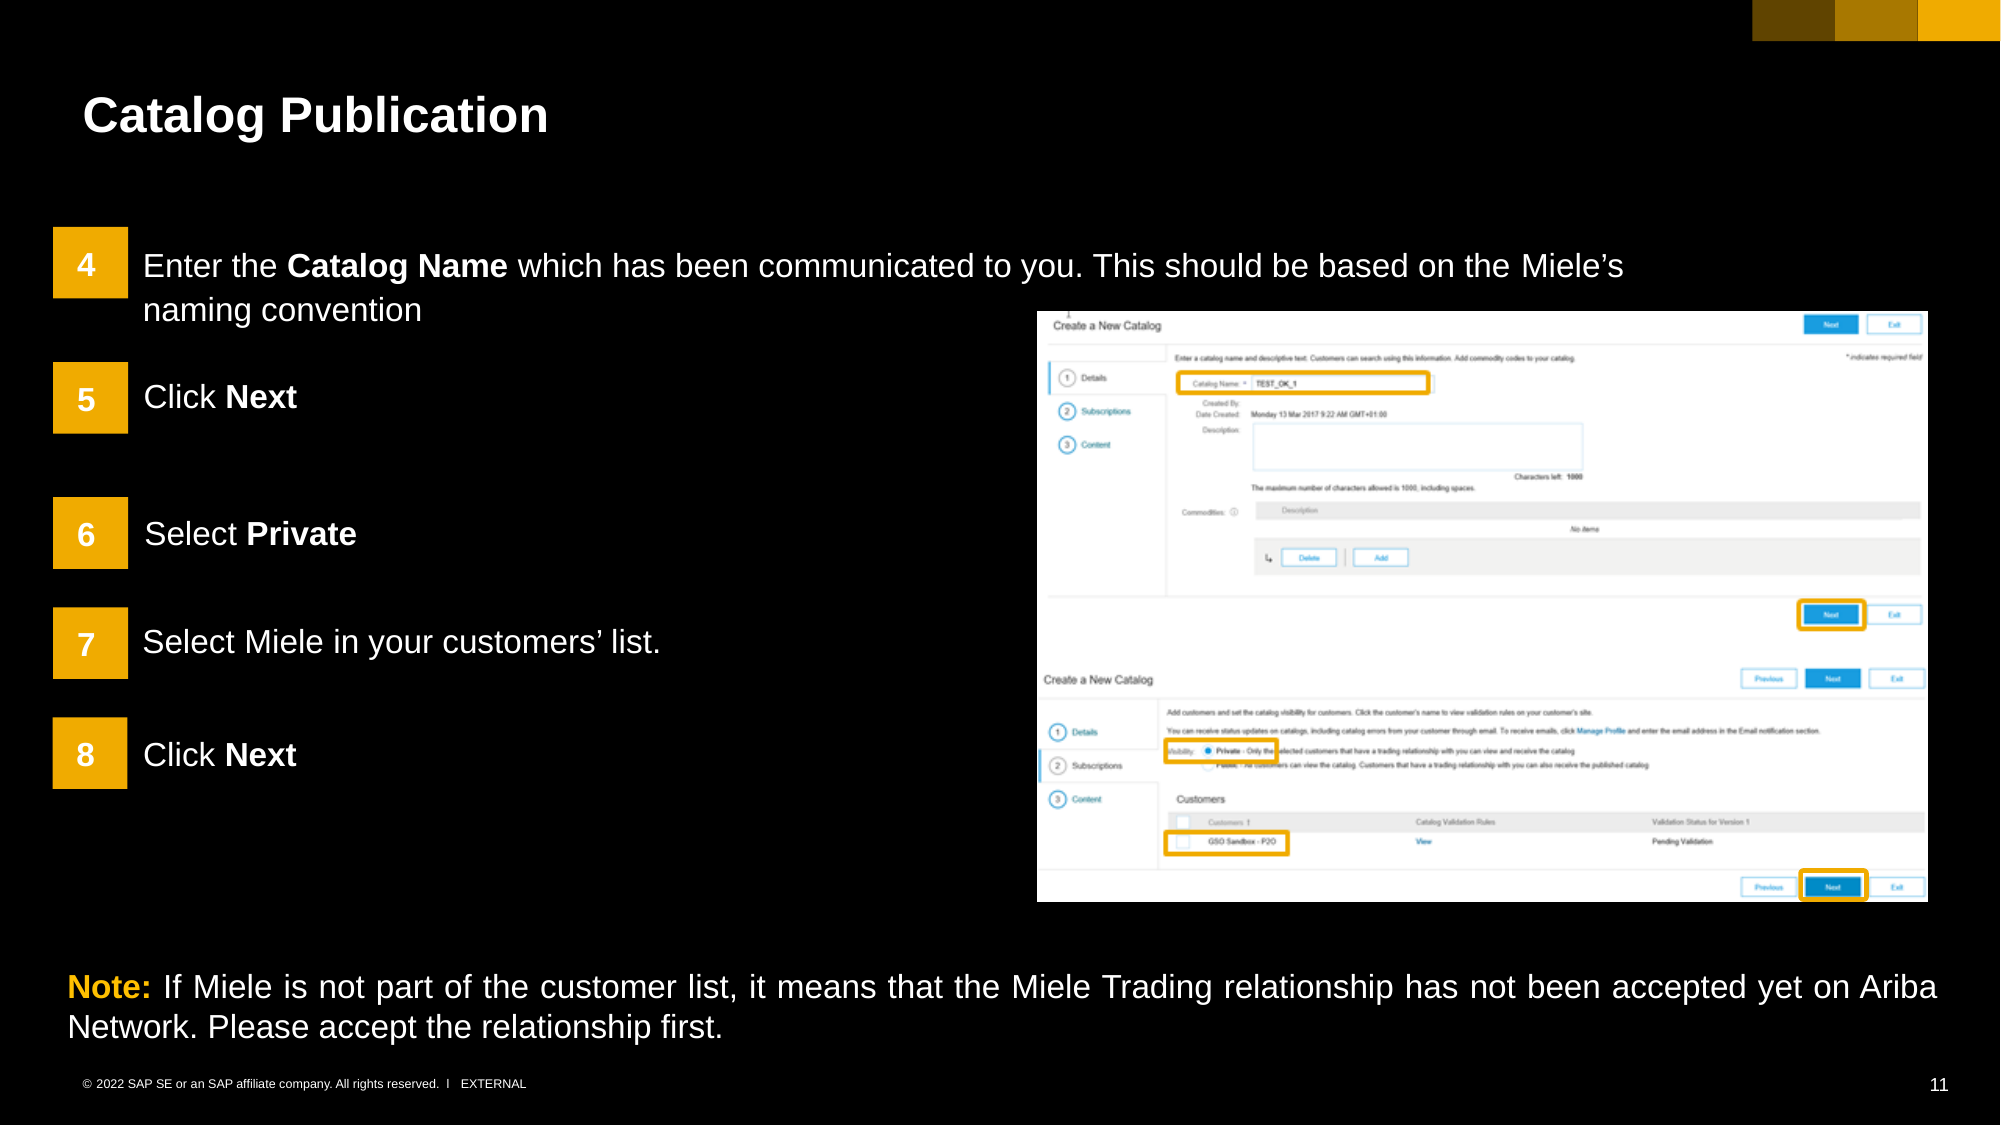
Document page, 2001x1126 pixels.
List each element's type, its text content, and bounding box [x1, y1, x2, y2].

text_box 7 [53, 607, 129, 679]
text_box Note: If Miele is not part of the customer list, it means that the Miele Trading relationship has not been accepted yet on Ariba Network. Please accept the relationship first. [52, 958, 1956, 1053]
text_box Select Private [129, 505, 382, 560]
text_box 4 [53, 226, 129, 299]
picture [1036, 310, 1929, 903]
text_box Click Next [128, 725, 312, 780]
text_box Enter the Catalog Name which has been communicated to you. This should be based on the Miele’s naming convention [128, 233, 1668, 336]
text_box 5 [53, 362, 129, 434]
text_box Click Next [128, 367, 313, 423]
text_box Select Miele in your customers’ list. [127, 612, 1031, 668]
text_box 8 [52, 717, 128, 789]
title Catalog Publication [82, 82, 1918, 144]
text_box 6 [53, 497, 129, 569]
